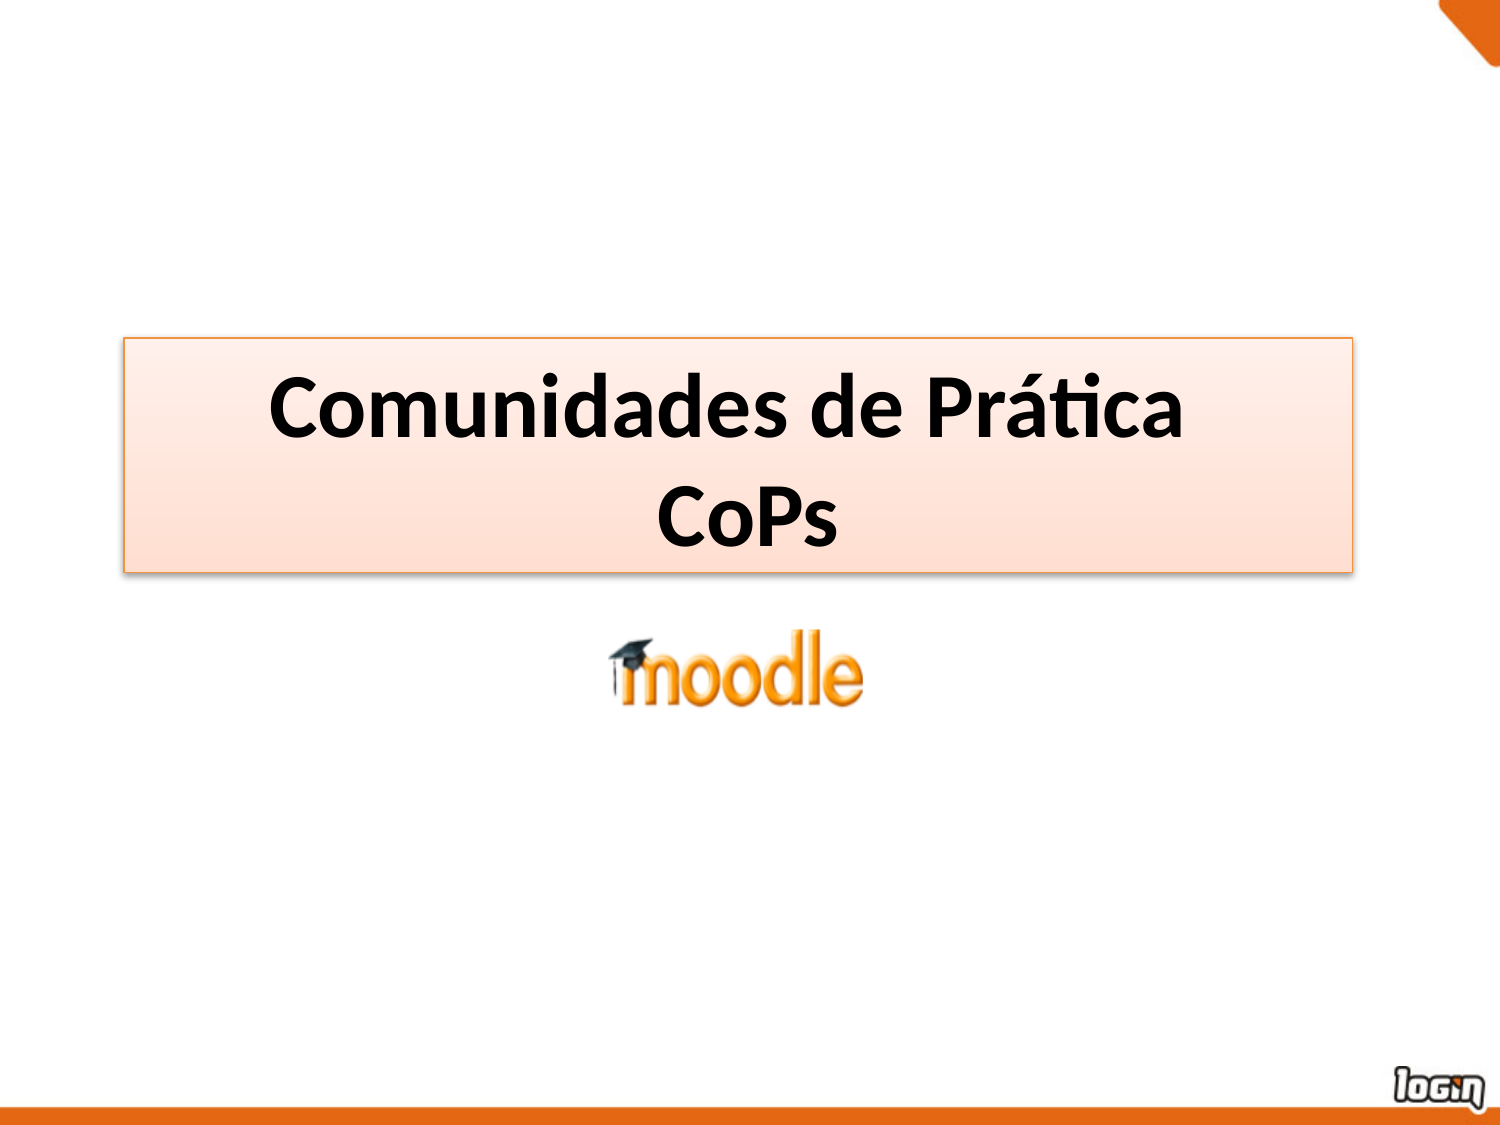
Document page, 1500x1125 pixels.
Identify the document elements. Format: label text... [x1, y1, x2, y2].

picture [1427, 0, 1500, 78]
text_box Comunidades de Prática CoPs [123, 337, 1353, 573]
picture [0, 1066, 1500, 1125]
picture [593, 621, 881, 729]
